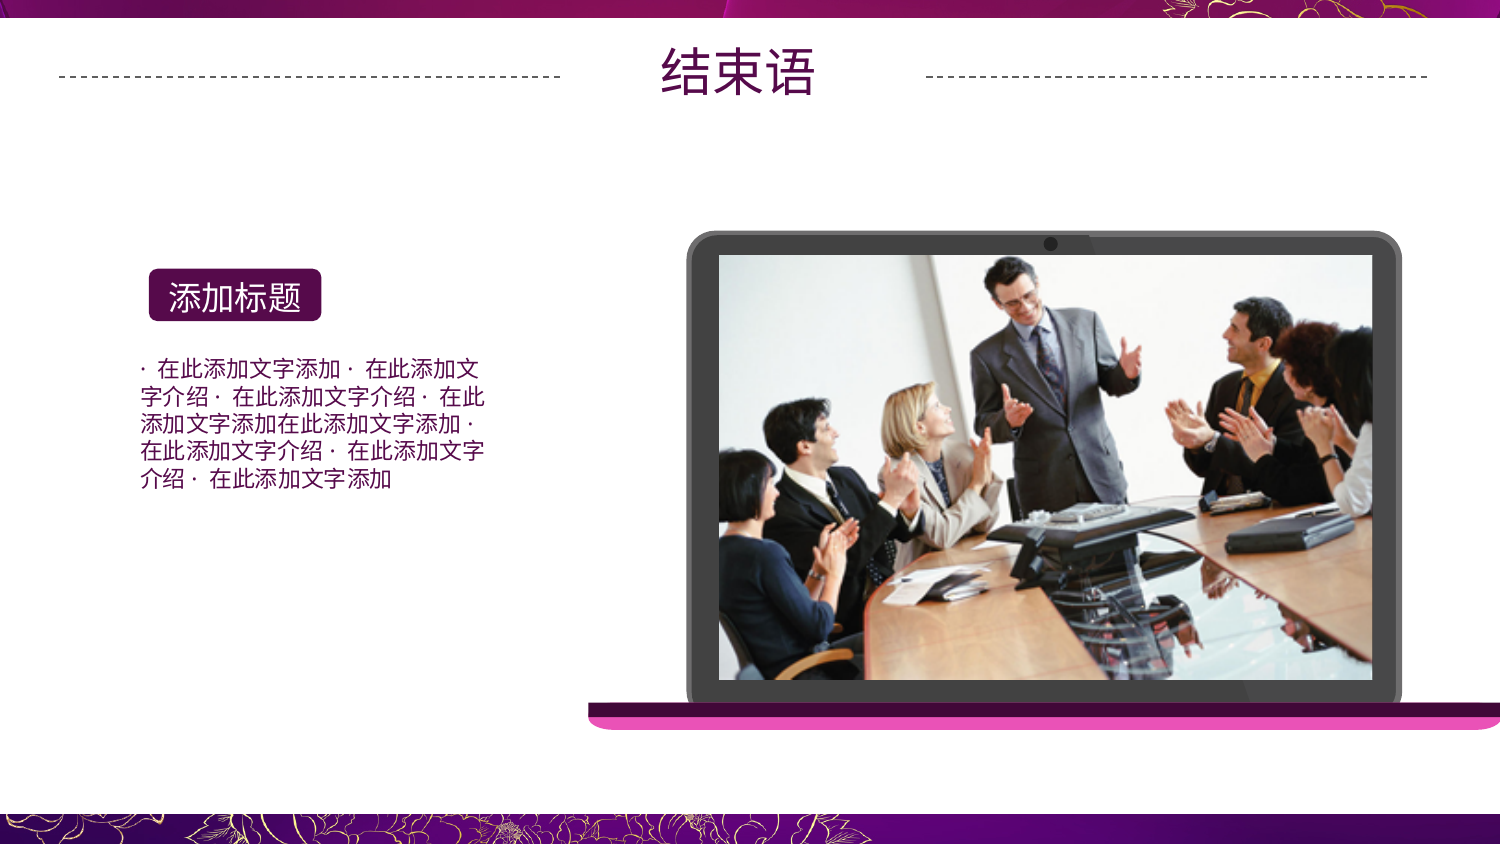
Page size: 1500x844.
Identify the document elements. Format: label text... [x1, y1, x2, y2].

picture [0, 0, 1500, 18]
picture [0, 814, 1500, 844]
text_box 结束语 [608, 32, 868, 110]
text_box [124, 268, 501, 557]
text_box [588, 233, 1500, 731]
